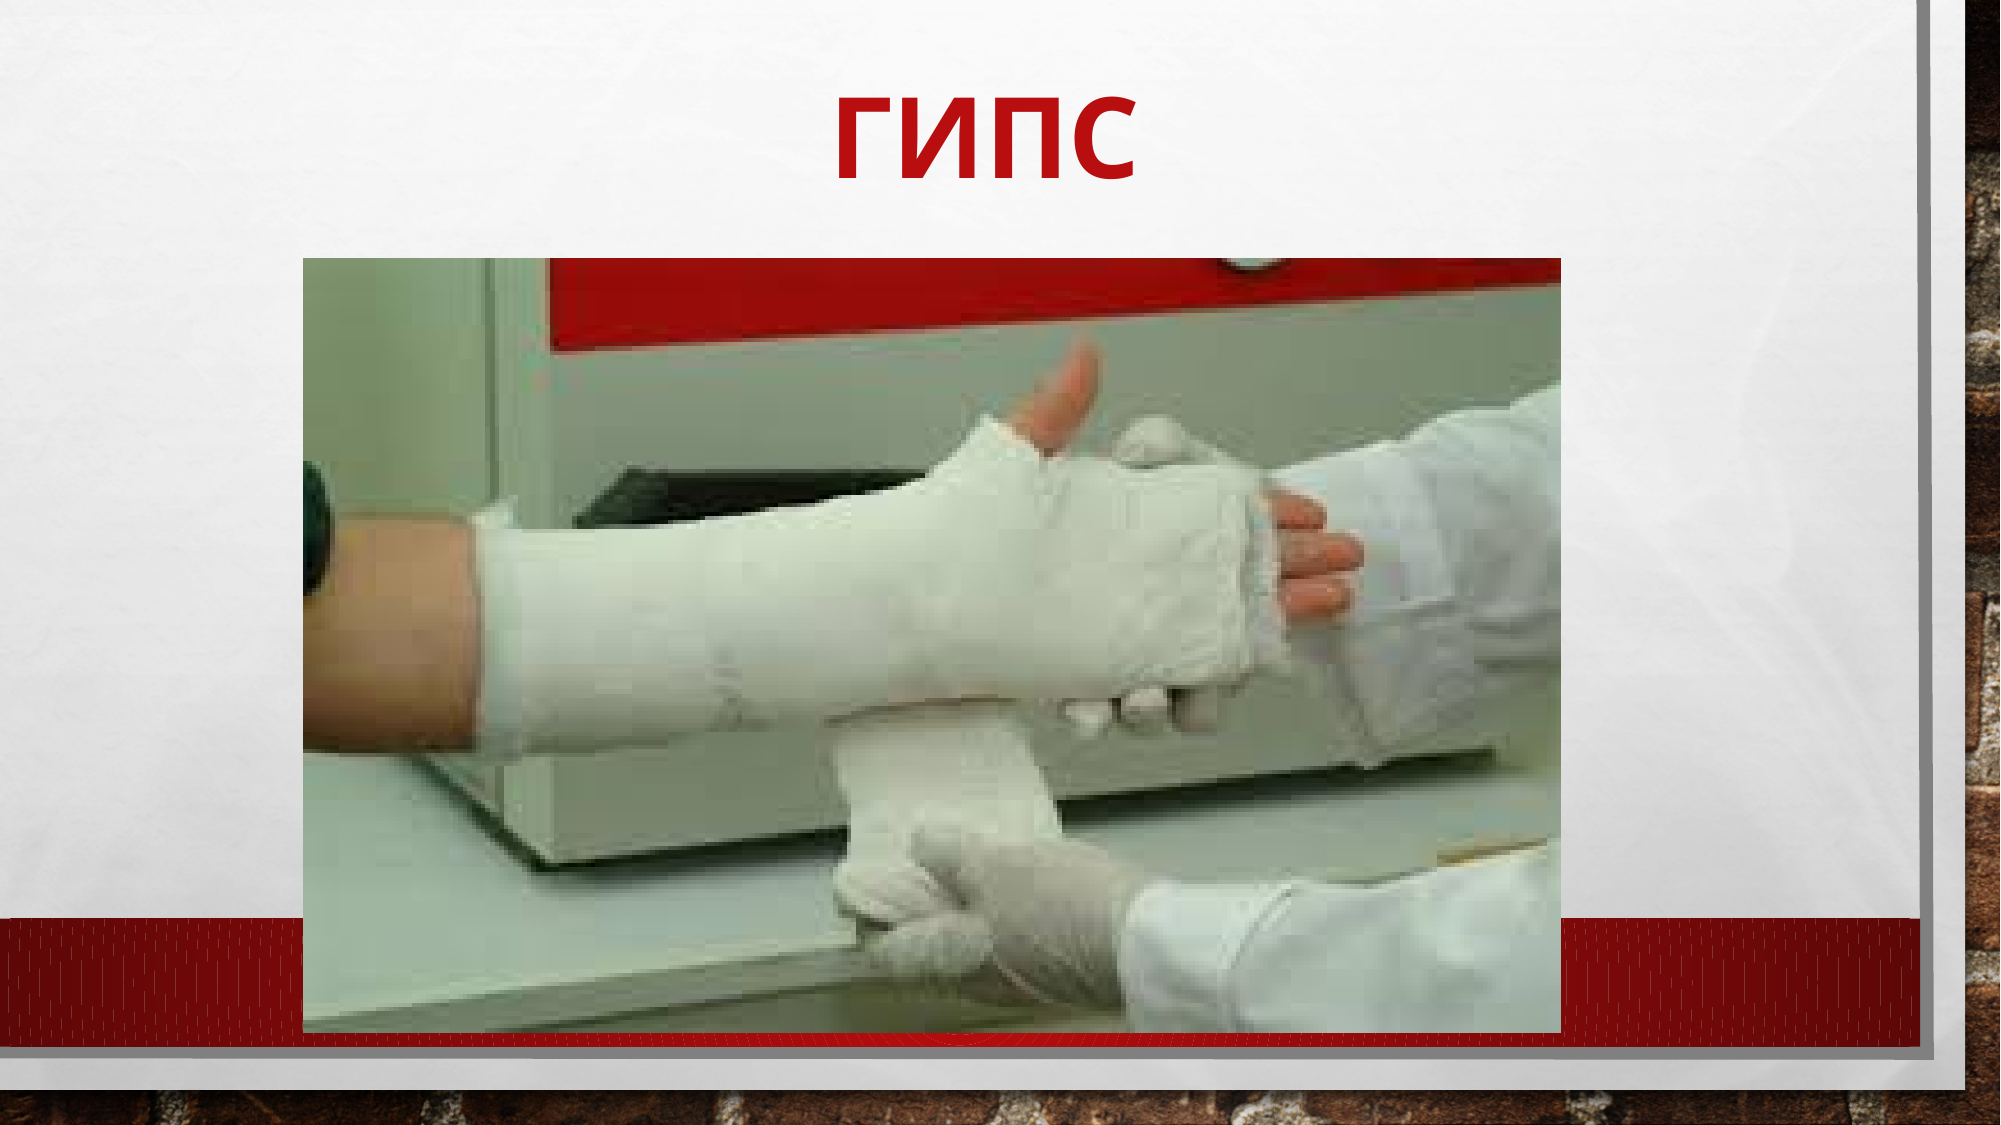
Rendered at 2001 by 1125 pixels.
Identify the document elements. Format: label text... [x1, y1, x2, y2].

picture [0, 0, 2000, 1125]
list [302, 258, 1561, 1034]
title Гипс [137, 59, 1863, 224]
